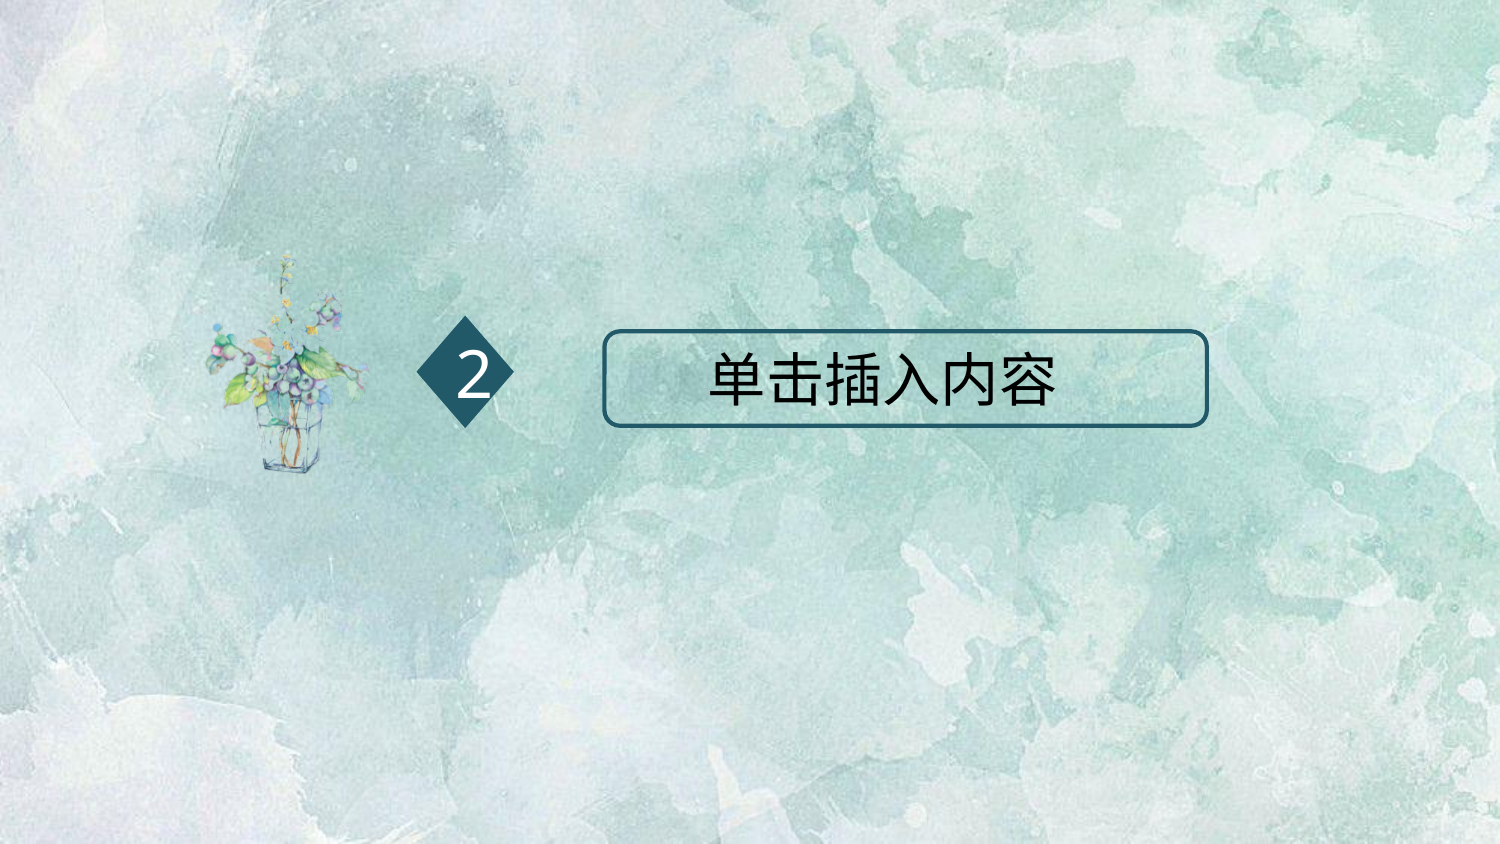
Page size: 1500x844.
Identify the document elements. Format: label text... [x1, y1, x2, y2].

text_box [602, 329, 1209, 428]
text_box 2 [414, 313, 516, 431]
picture [0, 0, 1500, 844]
text_box 单击插入内容 [693, 336, 1073, 421]
